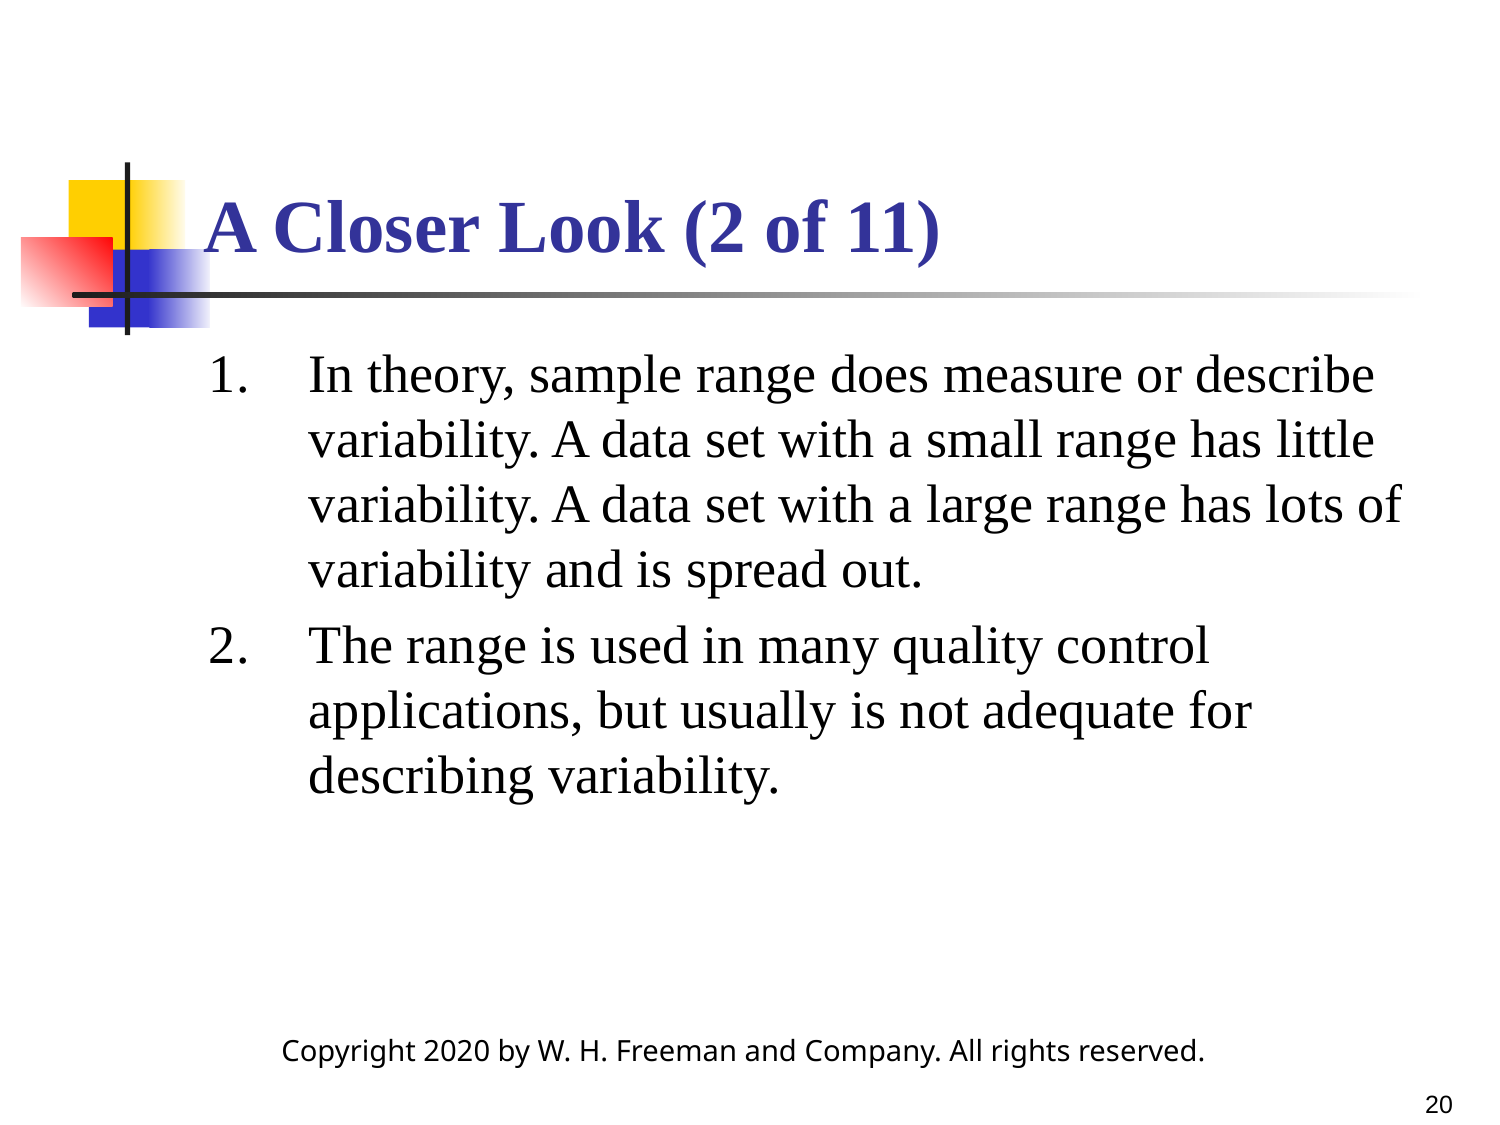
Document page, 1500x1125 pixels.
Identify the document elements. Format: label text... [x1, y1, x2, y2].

title A Closer Look (2 of 11) [188, 35, 1468, 275]
list In theory, sample range does measure or describe variability. A data set with a small range has little variability. A data set with a large range has lots of variability and is spread out. The range is used in many quality control applications, but usually is not adequate for describing variability. [193, 331, 1469, 1006]
